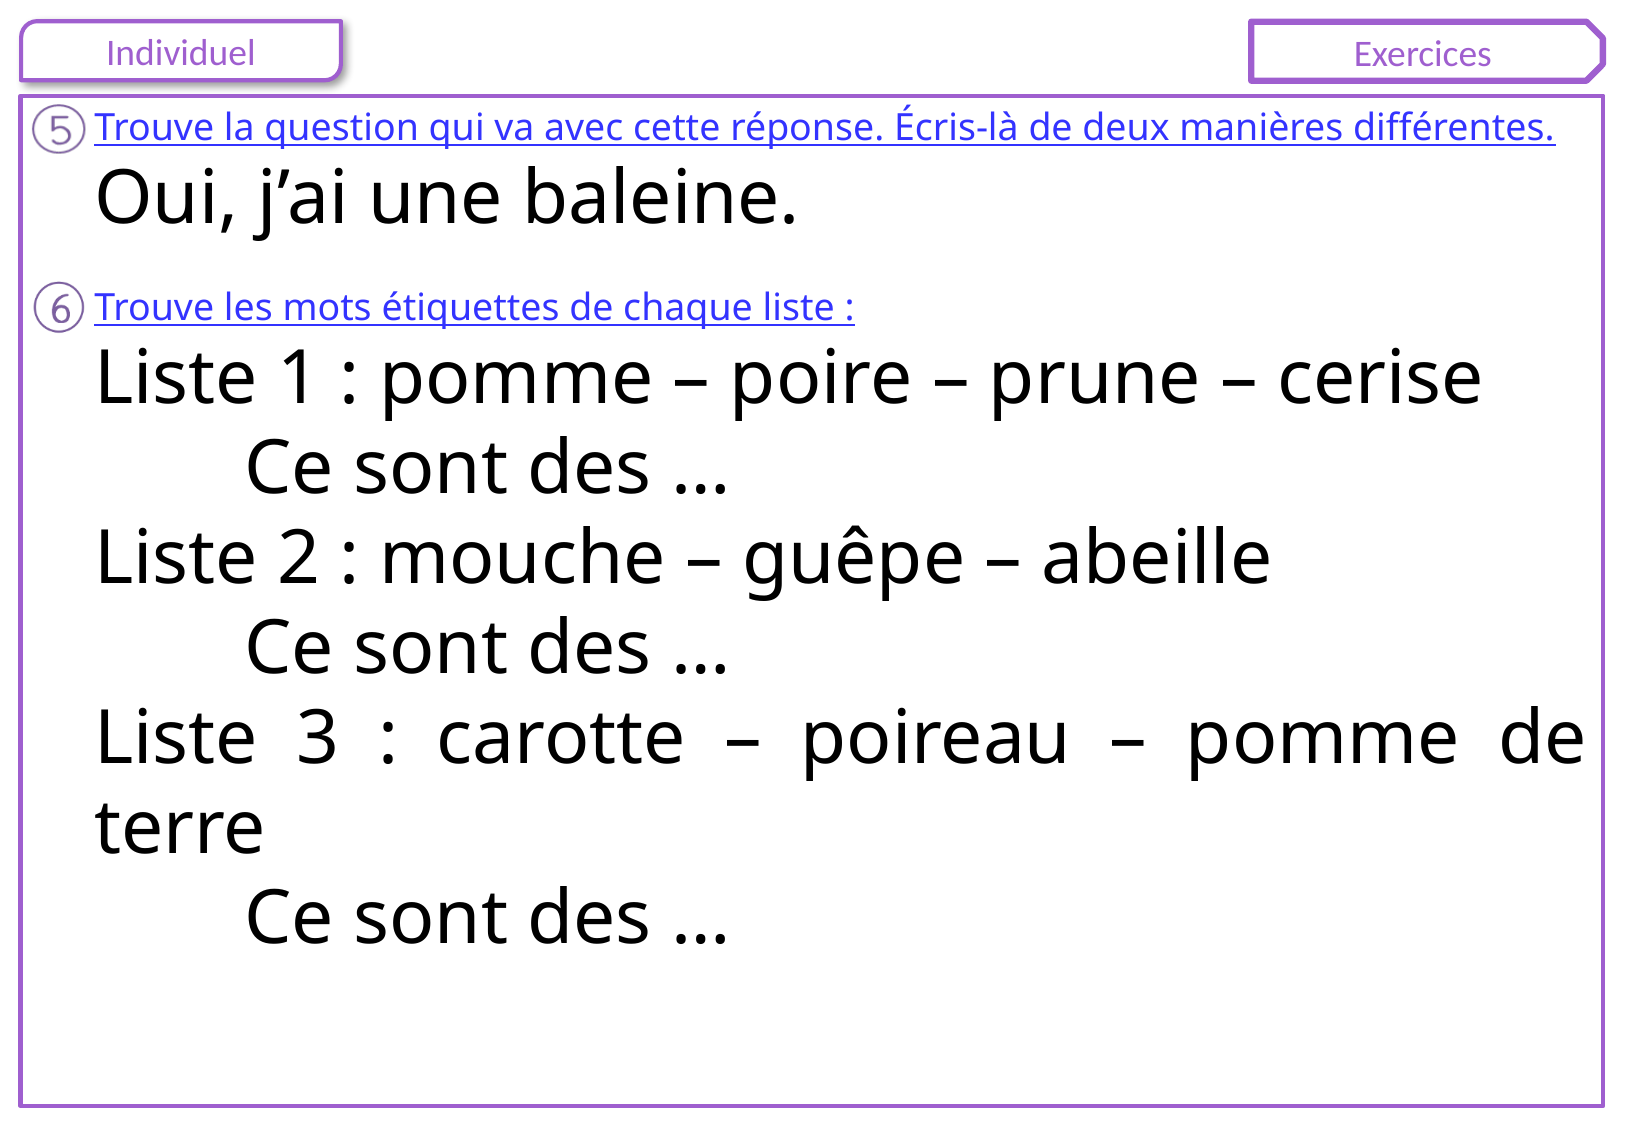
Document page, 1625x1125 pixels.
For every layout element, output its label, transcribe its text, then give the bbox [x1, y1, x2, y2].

picture [32, 278, 88, 337]
picture [20, 95, 105, 193]
list Trouve la question qui va avec cette réponse. Écris-là de deux manières différentes. Oui, j’ai une baleine. Trouve les mots étiquettes de chaque liste : Liste 1 : pomme – poire – prune – cerise Ce sont des … Liste 2 : mouche – guêpe – abeille Ce sont des … Liste 3 : carotte – poireau – pomme de terre Ce sont des … [18, 94, 1605, 1108]
